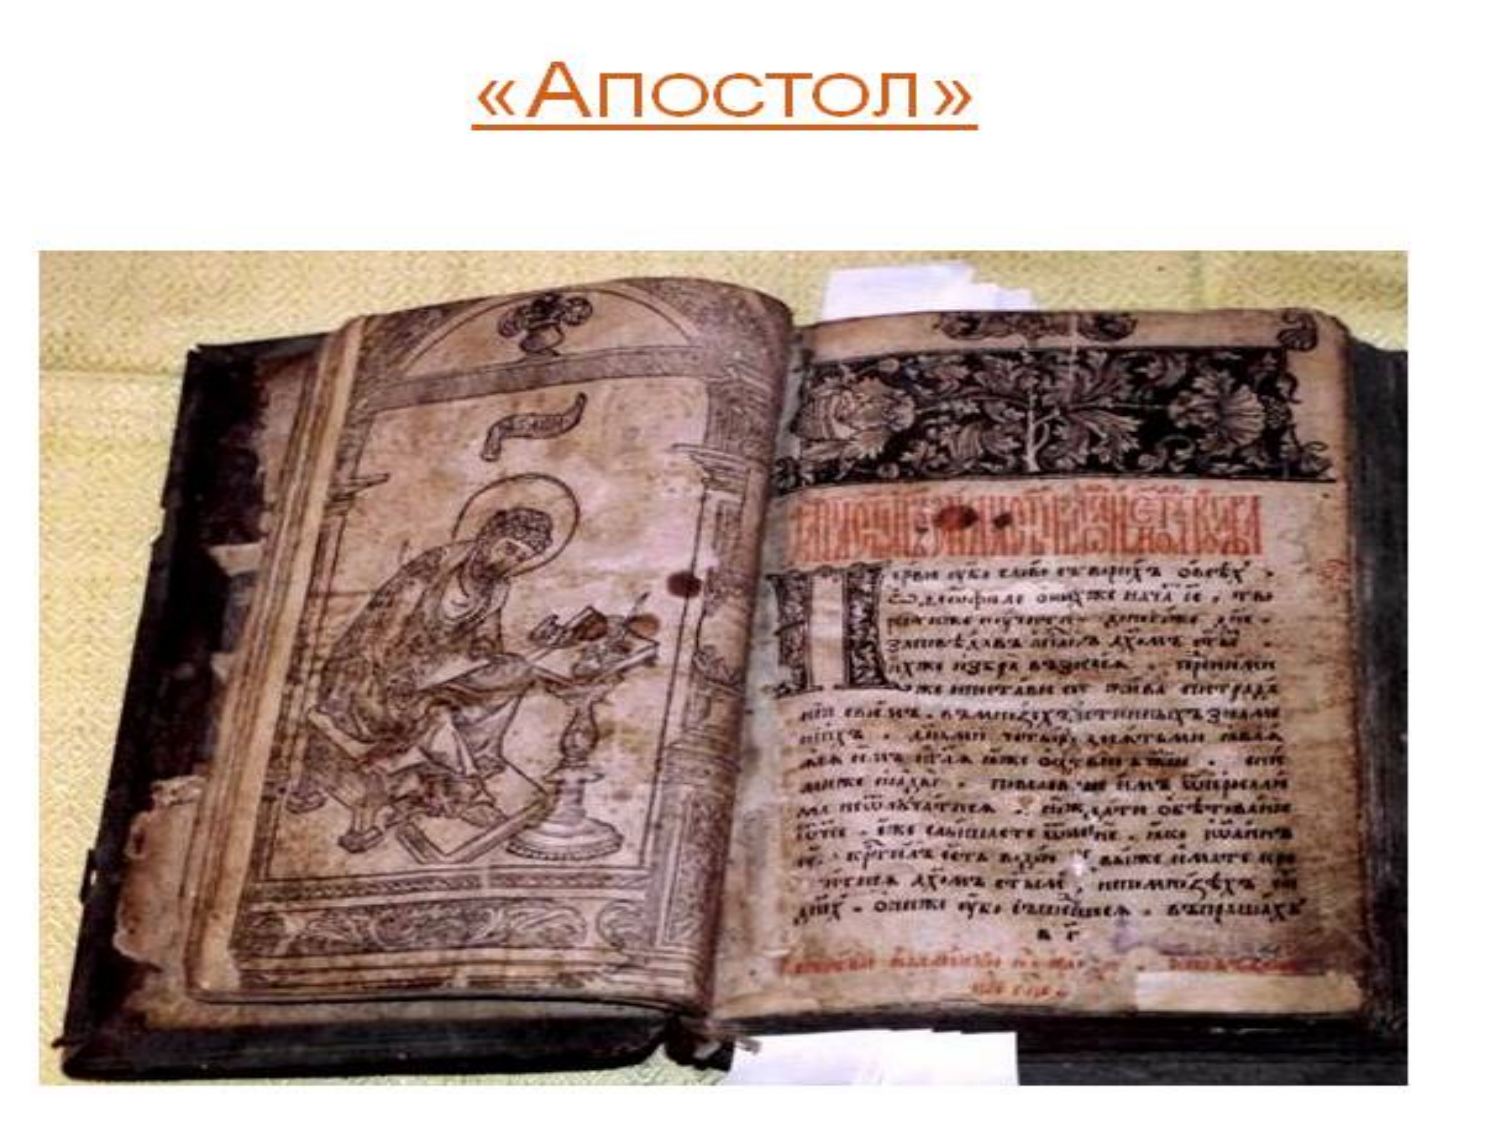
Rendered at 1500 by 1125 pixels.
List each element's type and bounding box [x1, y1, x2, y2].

picture [29, 42, 1412, 1095]
